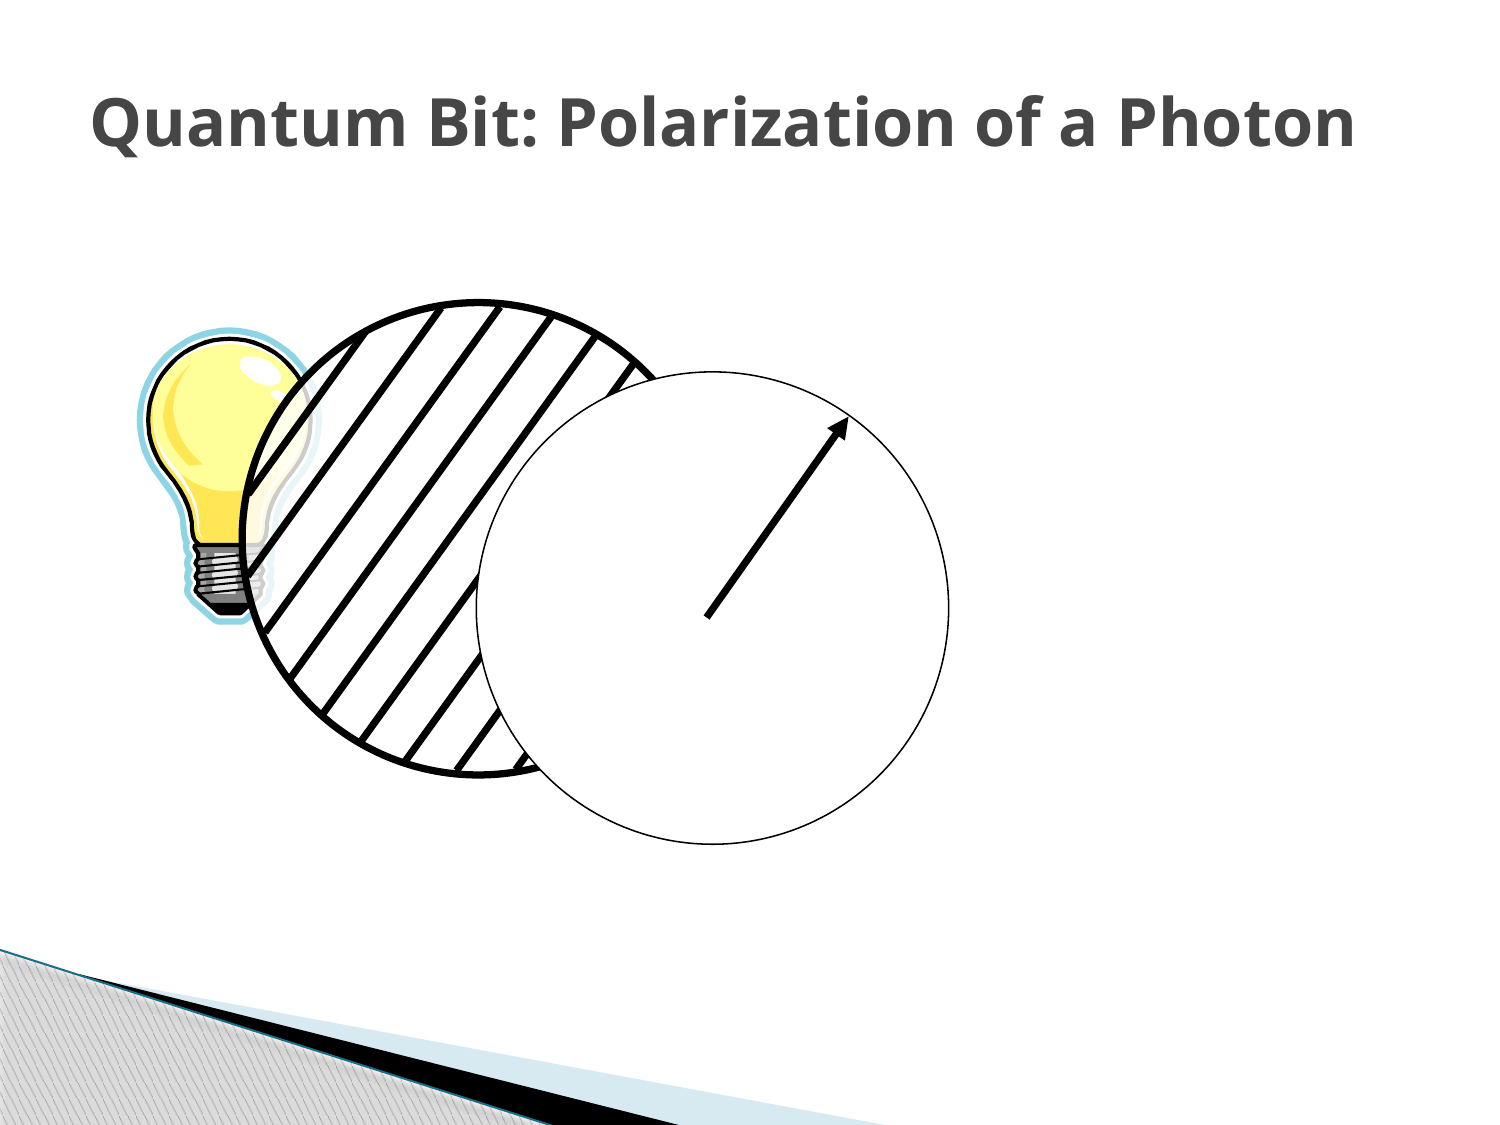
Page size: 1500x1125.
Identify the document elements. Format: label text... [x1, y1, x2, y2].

picture [135, 326, 241, 626]
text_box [241, 302, 715, 776]
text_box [476, 371, 949, 845]
title Quantum Bit: Polarization of a Photon [75, 45, 1425, 194]
